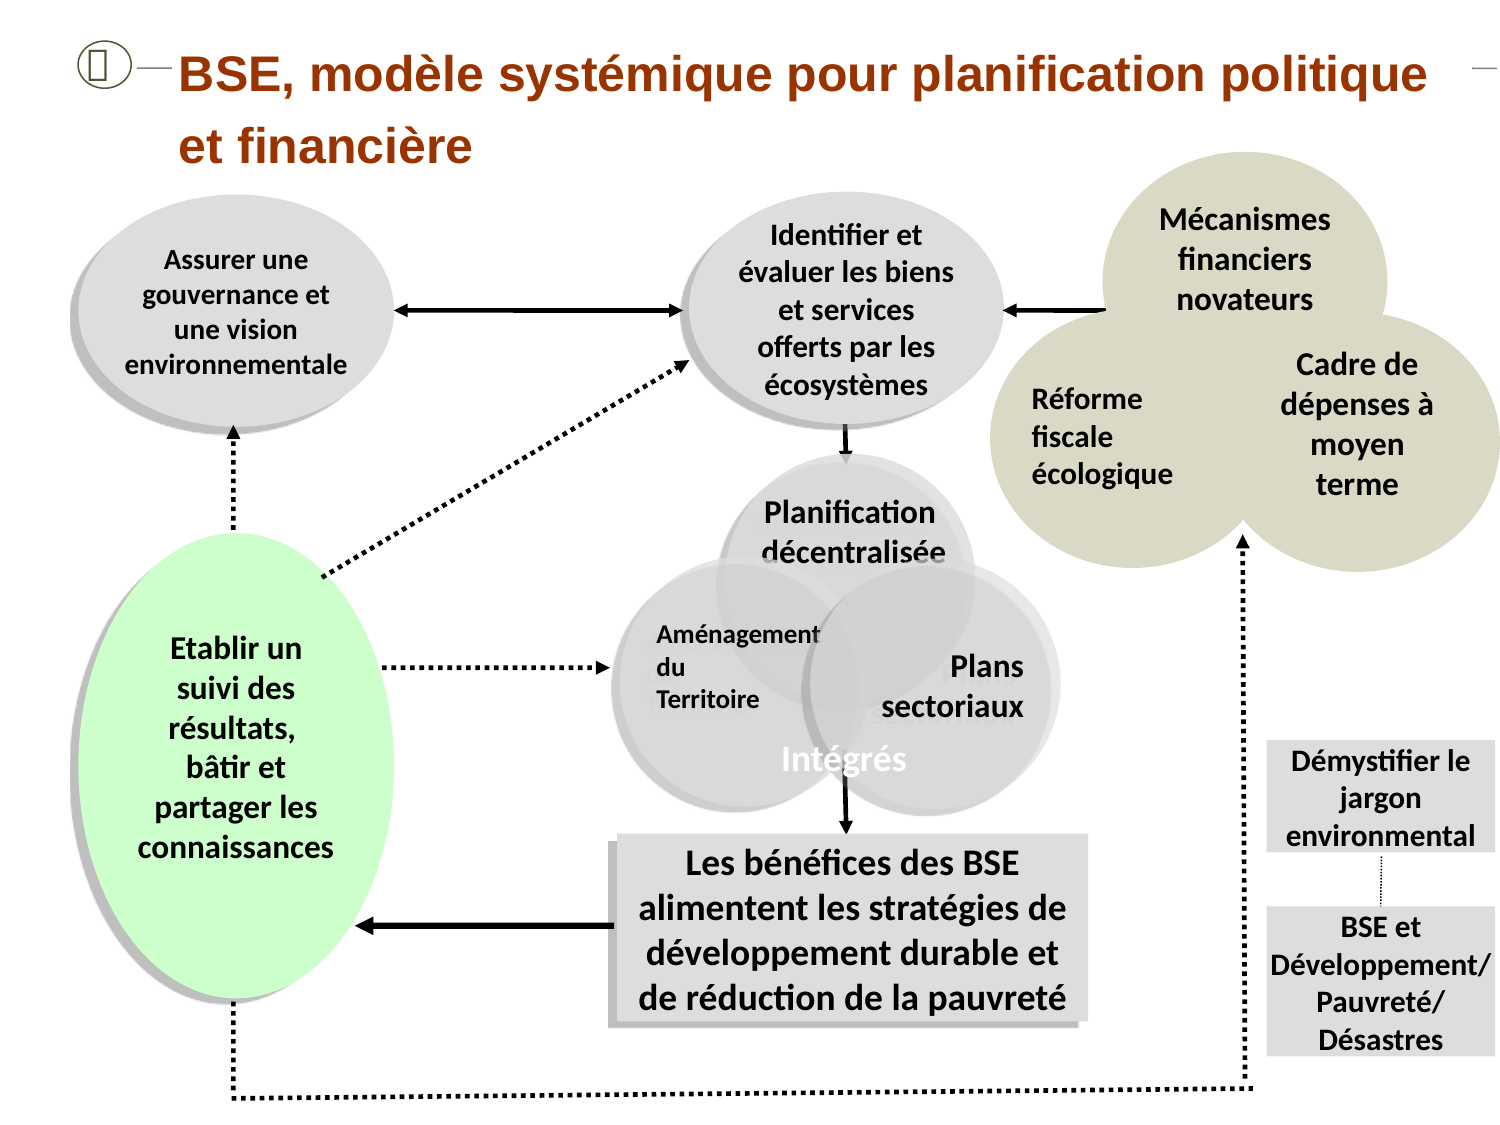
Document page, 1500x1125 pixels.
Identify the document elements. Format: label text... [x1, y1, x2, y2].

text_box Assurer une gouvernance et une vision environnementale [78, 194, 394, 427]
text_box [354, 919, 615, 933]
text_box [393, 304, 684, 317]
text_box BSE, modèle systémique pour planification politique et financière [172, 23, 1472, 105]
text_box Démystifier le jargon environmental [1266, 740, 1496, 853]
text_box  [78, 31, 138, 103]
text_box BSE et Développement/ Pauvreté/ Désastres [1266, 906, 1496, 1057]
text_box Etablir un suivi des résultats, bâtir et partager les connaissances [78, 533, 395, 999]
text_box [839, 817, 853, 833]
text_box [675, 360, 690, 372]
text_box [227, 424, 240, 438]
text_box [595, 661, 610, 674]
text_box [619, 453, 1061, 810]
text_box Identifier et évaluer les biens et services offerts par les écosystèmes [689, 191, 984, 424]
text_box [989, 151, 1500, 573]
text_box Les bénéfices des BSE alimentent les stratégies de développement durable et de réduction de la pauvreté [617, 833, 1089, 1022]
